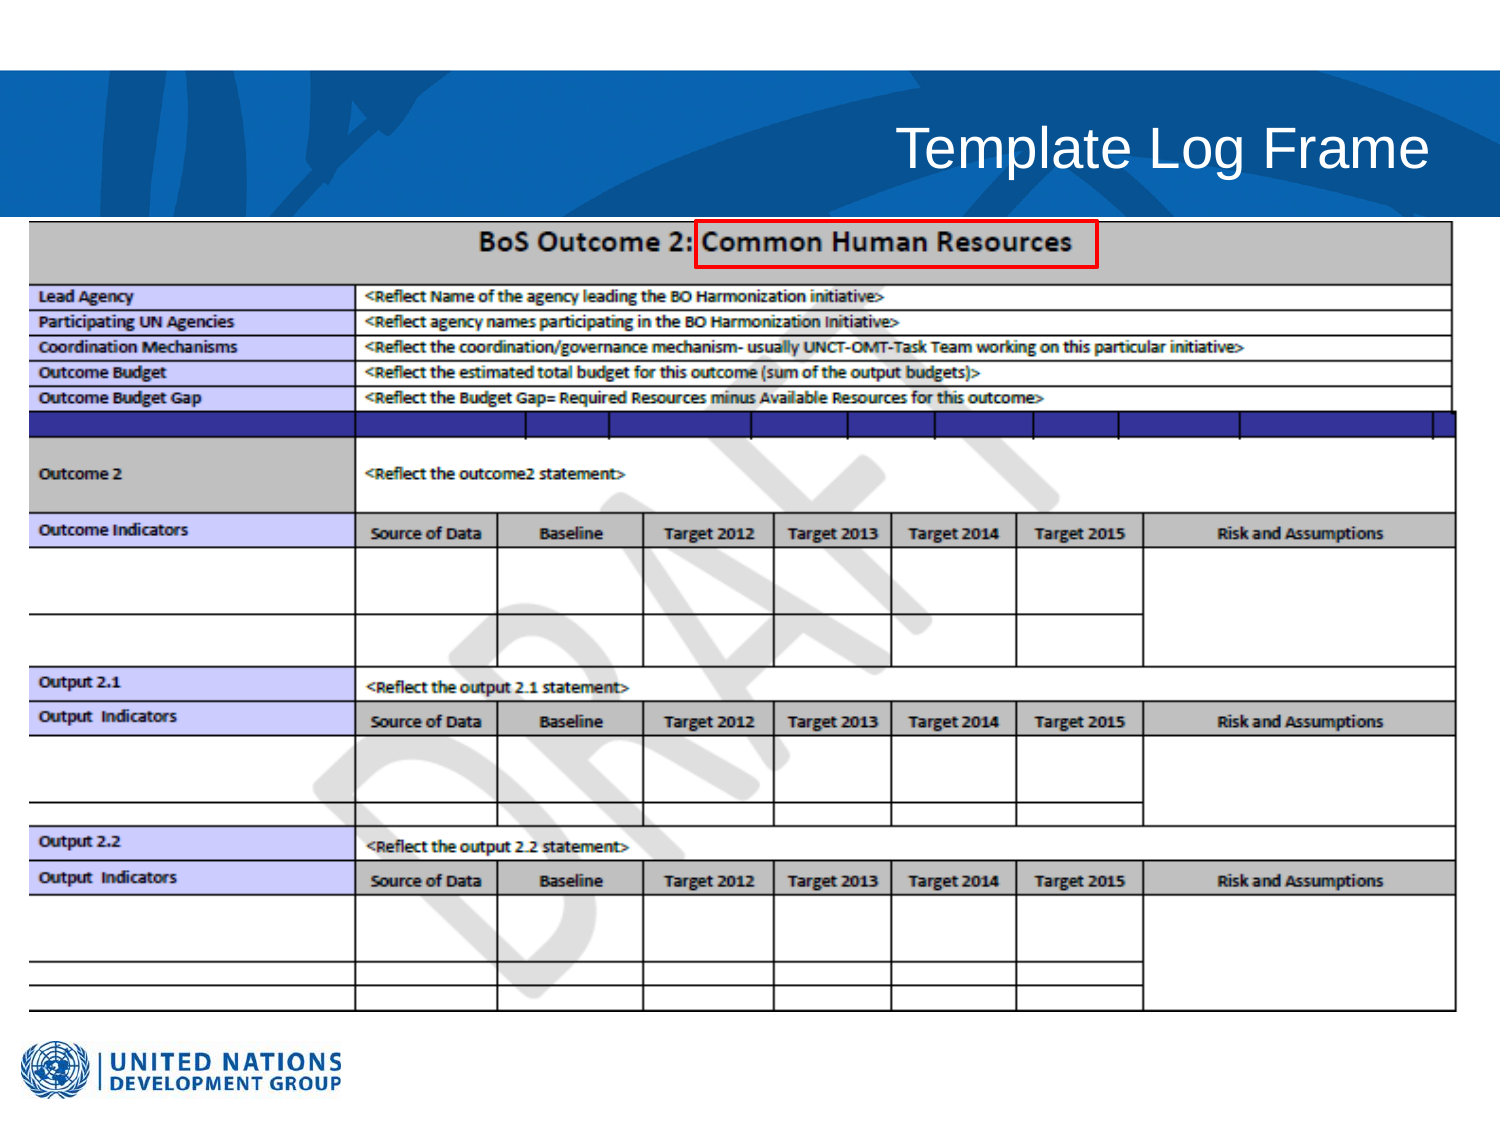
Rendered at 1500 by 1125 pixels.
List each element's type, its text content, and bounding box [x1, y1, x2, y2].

title Template Log Frame [171, 94, 1447, 195]
picture [29, 220, 1459, 1012]
picture [21, 1041, 341, 1099]
picture [0, 70, 1500, 217]
